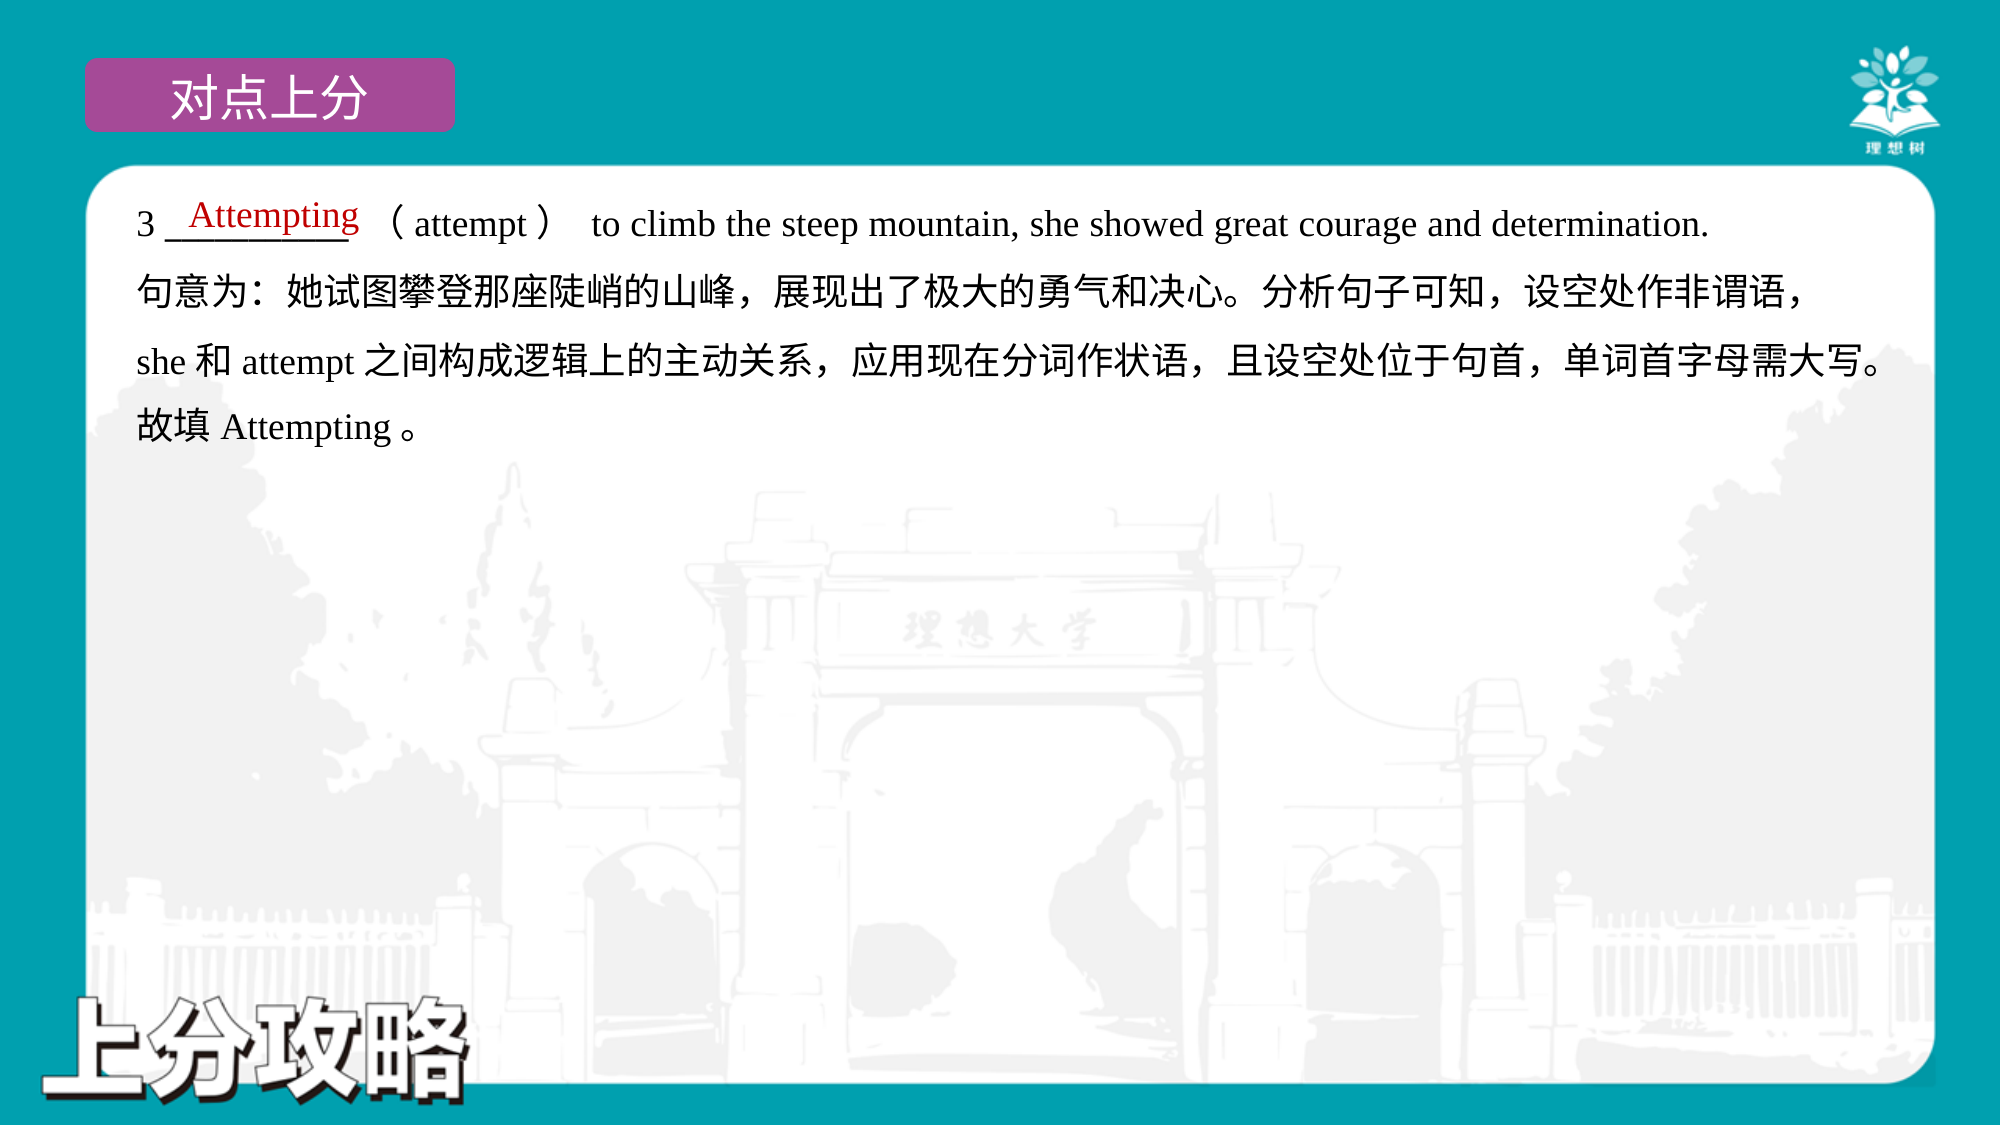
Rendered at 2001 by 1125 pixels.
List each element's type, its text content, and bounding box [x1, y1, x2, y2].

text_box Attempting [174, 168, 373, 228]
picture [0, 0, 2000, 1125]
text_box 3 ___________ （attempt） to climb the steep mountain, she showed great courage and determination. [136, 176, 1865, 237]
text_box 句意为：她试图攀登那座陡峭的山峰，展现出了极大的勇气和决心。分析句子可知，设空处作非谓语， she和attempt之间构成逻辑上的主动关系，应用现在分词作状语，且设空处位于句首，单词首字母需大写。 故填Attempting。 [136, 244, 1865, 441]
